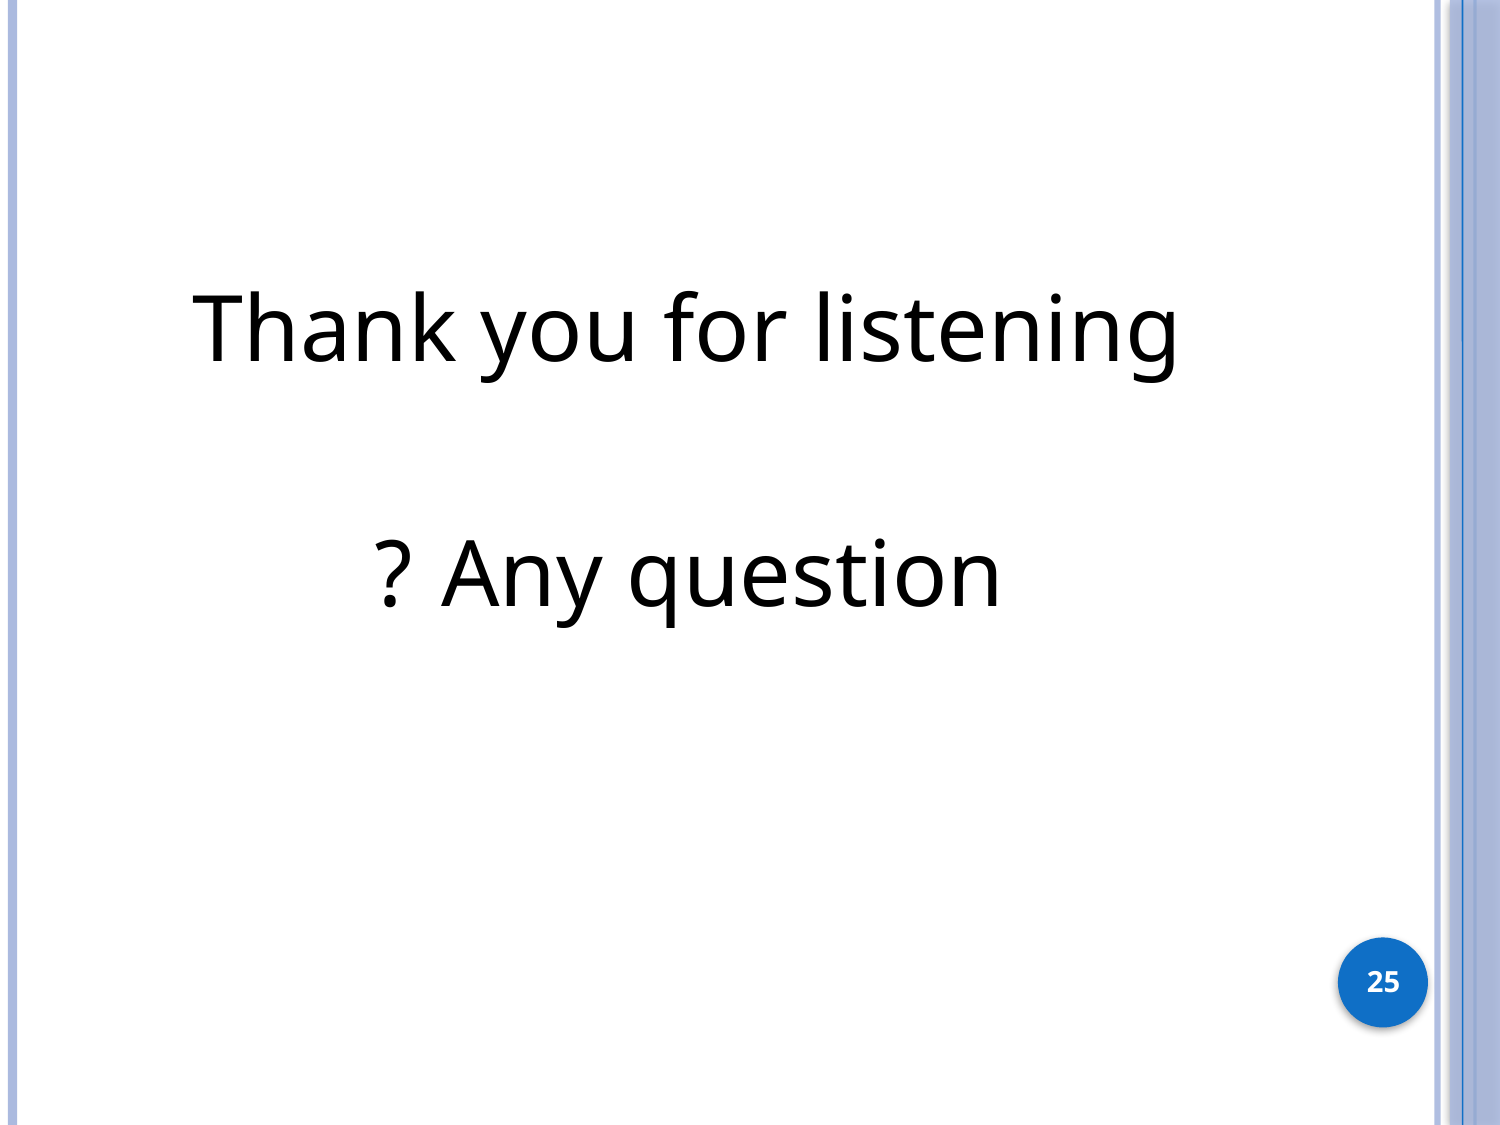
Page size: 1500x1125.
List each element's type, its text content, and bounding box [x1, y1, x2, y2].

slide_number 25 [1333, 940, 1434, 1027]
list Thank you for listening Any question ? [75, 262, 1300, 1062]
